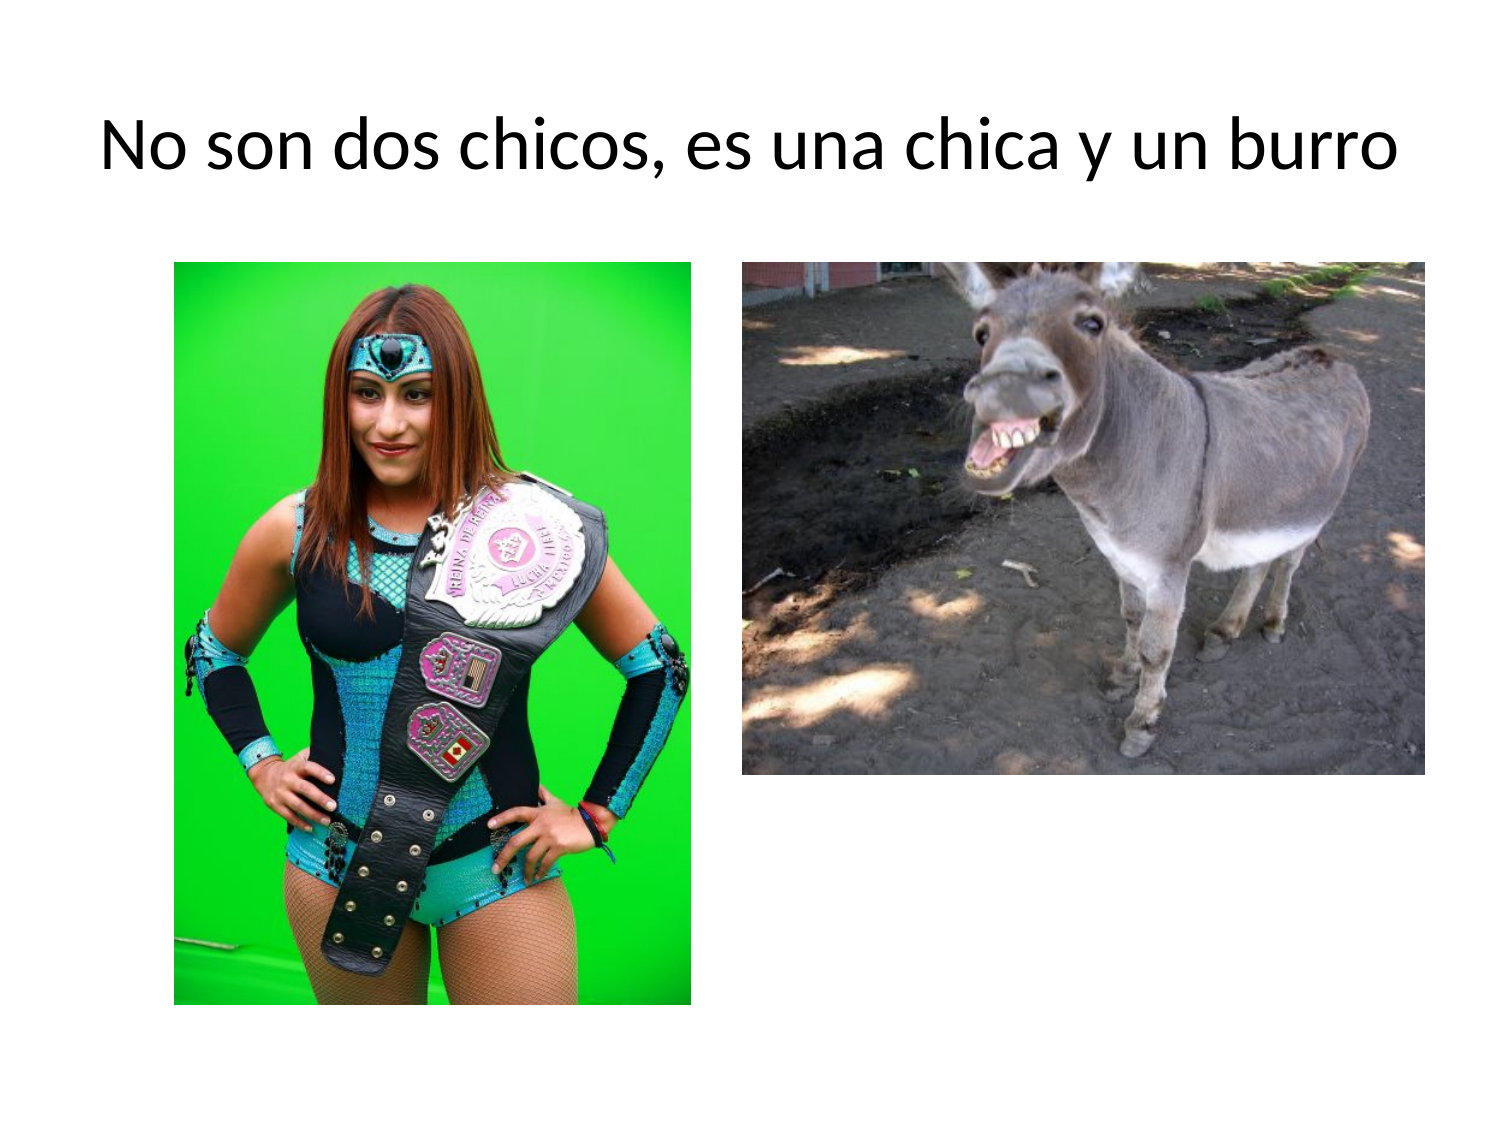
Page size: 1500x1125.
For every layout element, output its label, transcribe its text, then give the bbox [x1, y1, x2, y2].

picture [0, 262, 1426, 1006]
title No son dos chicos, es una chica y un burro [75, 45, 1425, 233]
